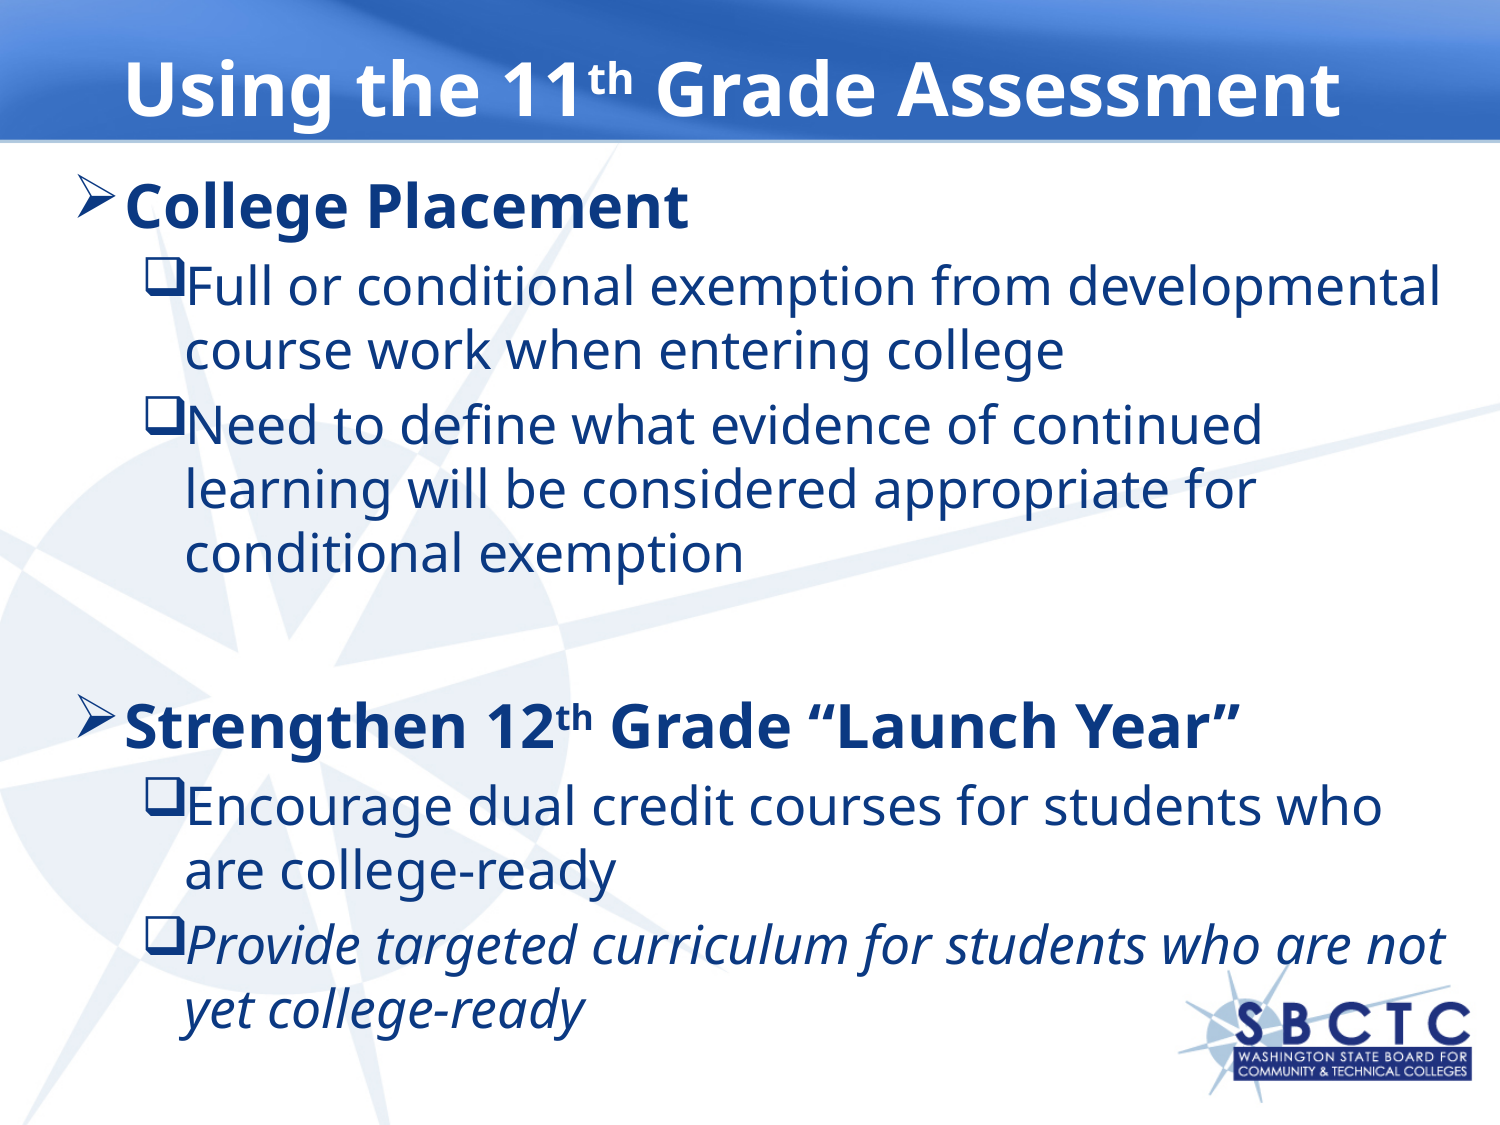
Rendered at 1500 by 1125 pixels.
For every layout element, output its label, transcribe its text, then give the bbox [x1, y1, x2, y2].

title Using the 11th Grade Assessment [57, 23, 1408, 150]
picture [0, 0, 1500, 1125]
list College Placement Full or conditional exemption from developmental course work when entering college Need to define what evidence of continued learning will be considered appropriate for conditional exemption Strengthen 12th Grade “Launch Year” Encourage dual credit courses for students who are college-ready Provide targeted curriculum for students who are not yet college-ready [57, 159, 1461, 1095]
